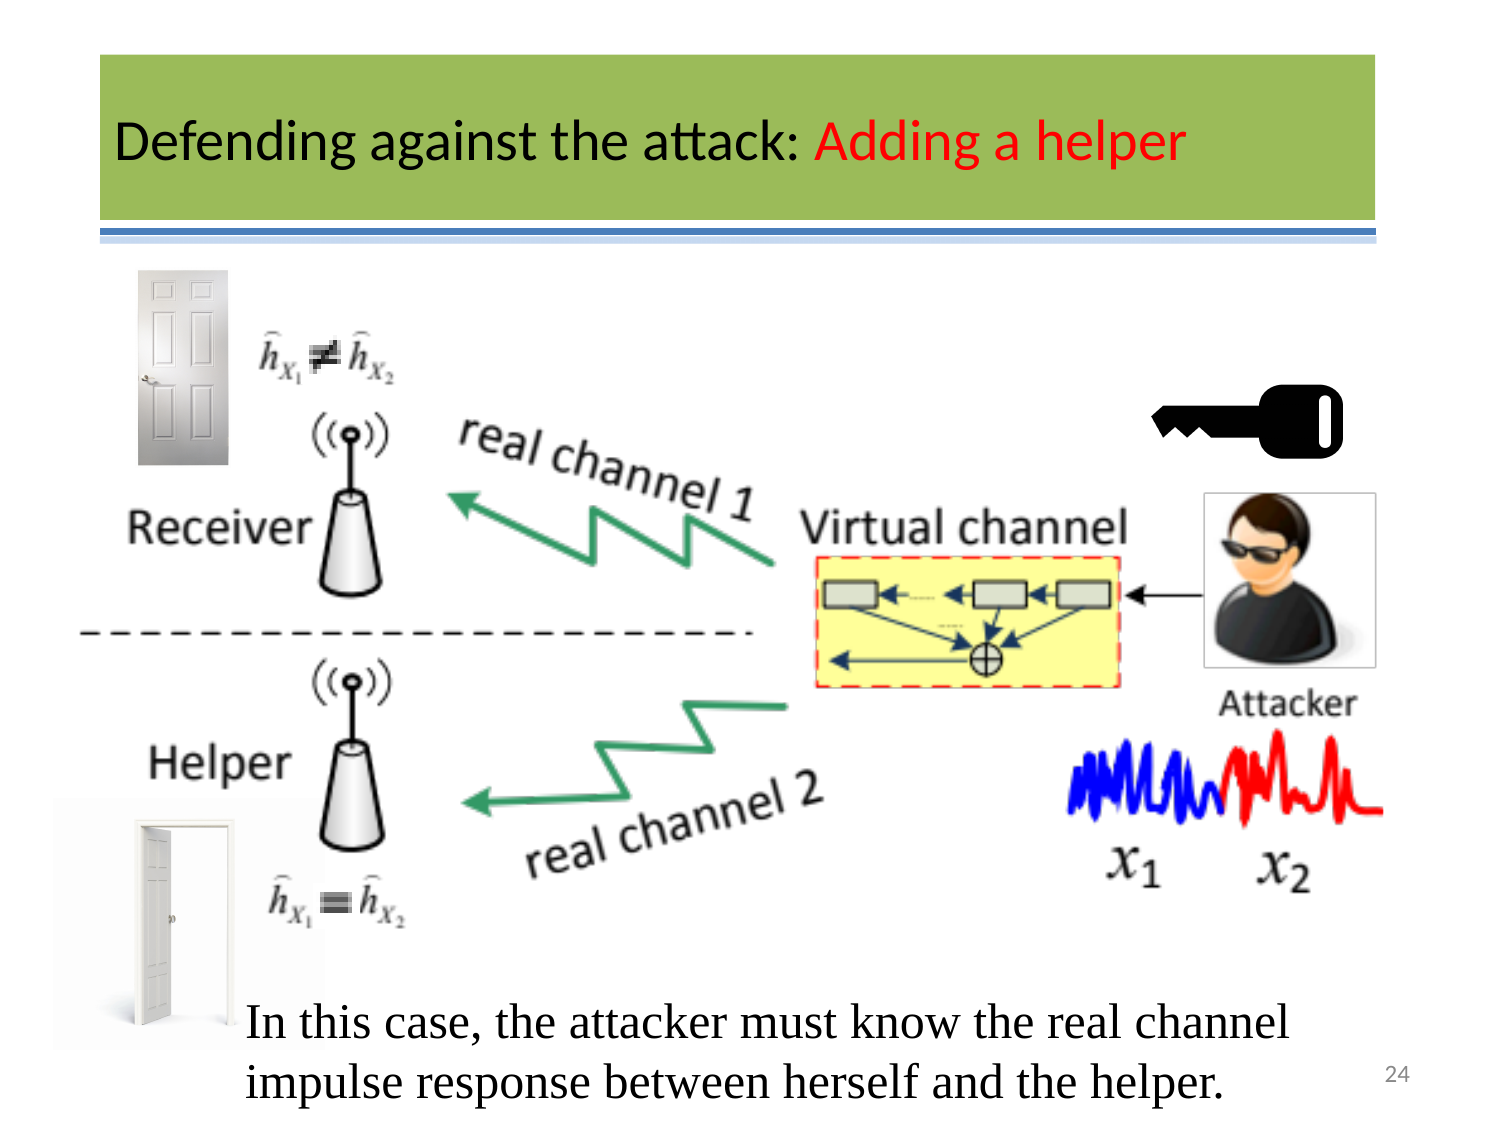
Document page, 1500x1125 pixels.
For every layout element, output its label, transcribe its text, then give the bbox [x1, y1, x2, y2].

text_box Defending against the attack: Adding a helper [100, 54, 1376, 220]
slide_number 24 [1074, 1042, 1425, 1103]
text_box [312, 882, 361, 929]
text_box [300, 325, 349, 385]
picture [52, 266, 1384, 1050]
text_box In this case, the attacker must know the real channel impulse response between herself and the helper. [230, 981, 1447, 1117]
